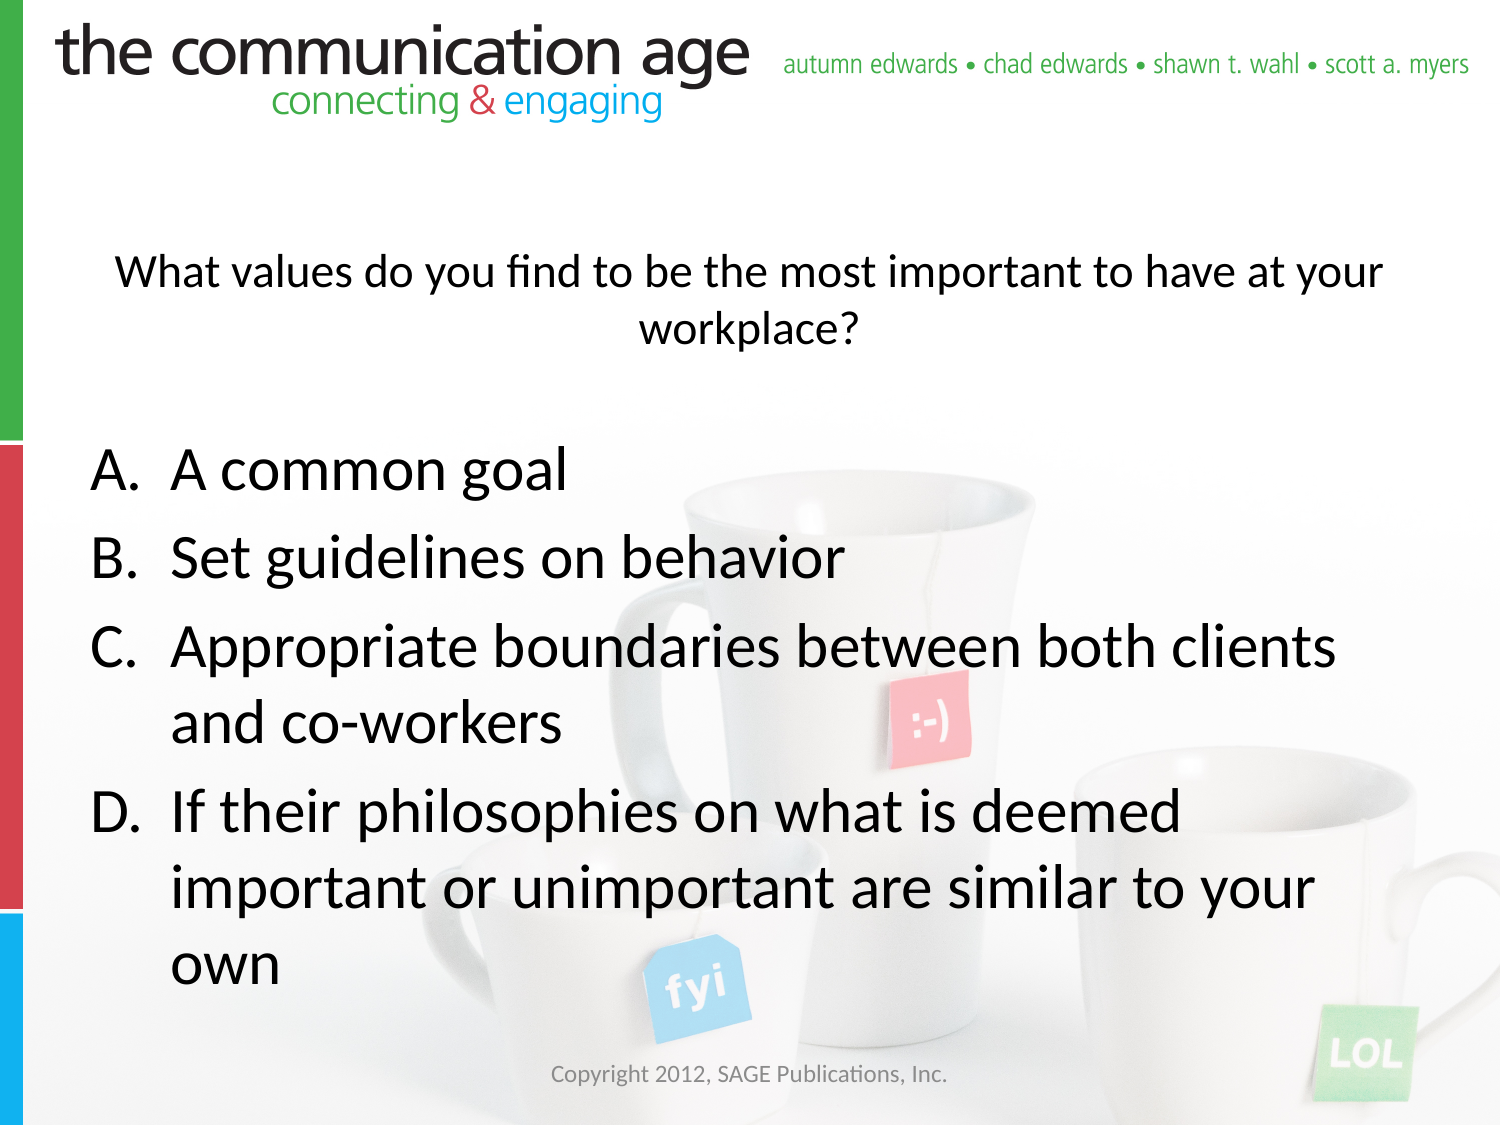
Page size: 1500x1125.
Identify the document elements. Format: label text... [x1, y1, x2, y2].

footer Copyright 2012, SAGE Publications, Inc. [512, 1042, 988, 1103]
title What values do you find to be the most important to have at your workplace? [75, 231, 1425, 419]
list A common goal Set guidelines on behavior Appropriate boundaries between both clients and co-workers If their philosophies on what is deemed important or unimportant are similar to your own [75, 419, 1425, 1005]
picture [0, 0, 1500, 1125]
